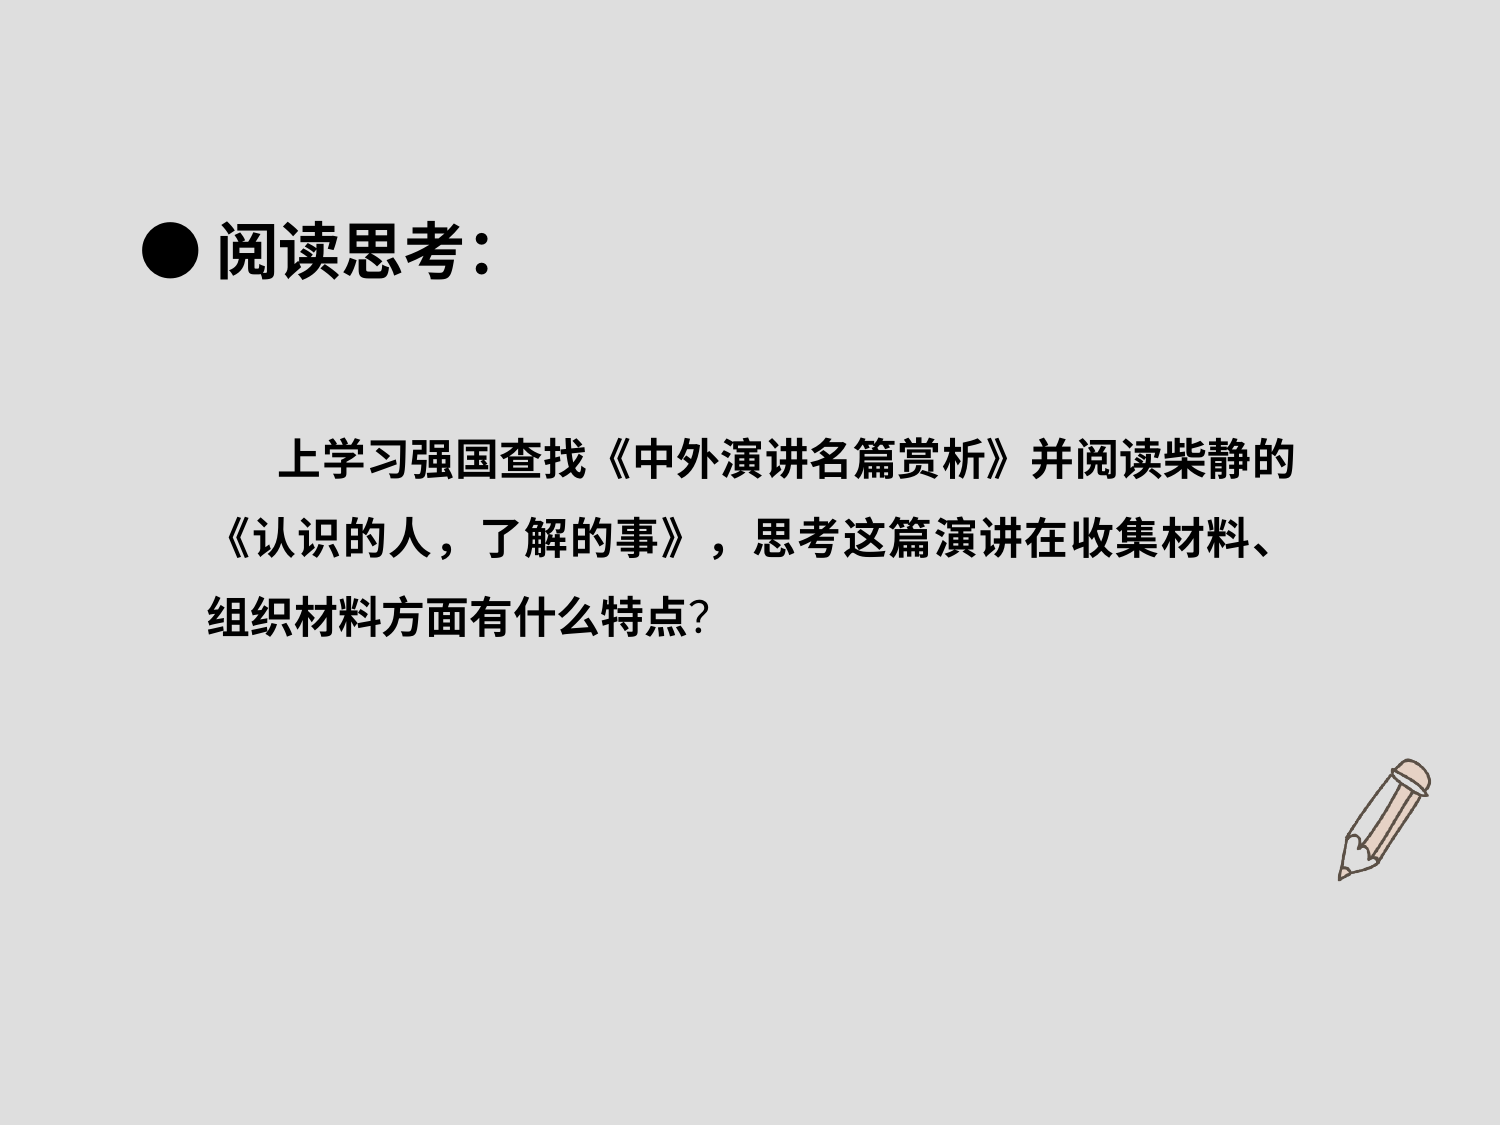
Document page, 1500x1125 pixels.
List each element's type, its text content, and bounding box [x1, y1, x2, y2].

text_box ●阅读思考： [91, 204, 842, 295]
picture [1310, 747, 1472, 911]
text_box 上学习强国查找《中外演讲名篇赏析》并阅读柴静的《认识的人，了解的事》，思考这篇演讲在收集材料、组织材料方面有什么特点？ [192, 398, 1311, 650]
